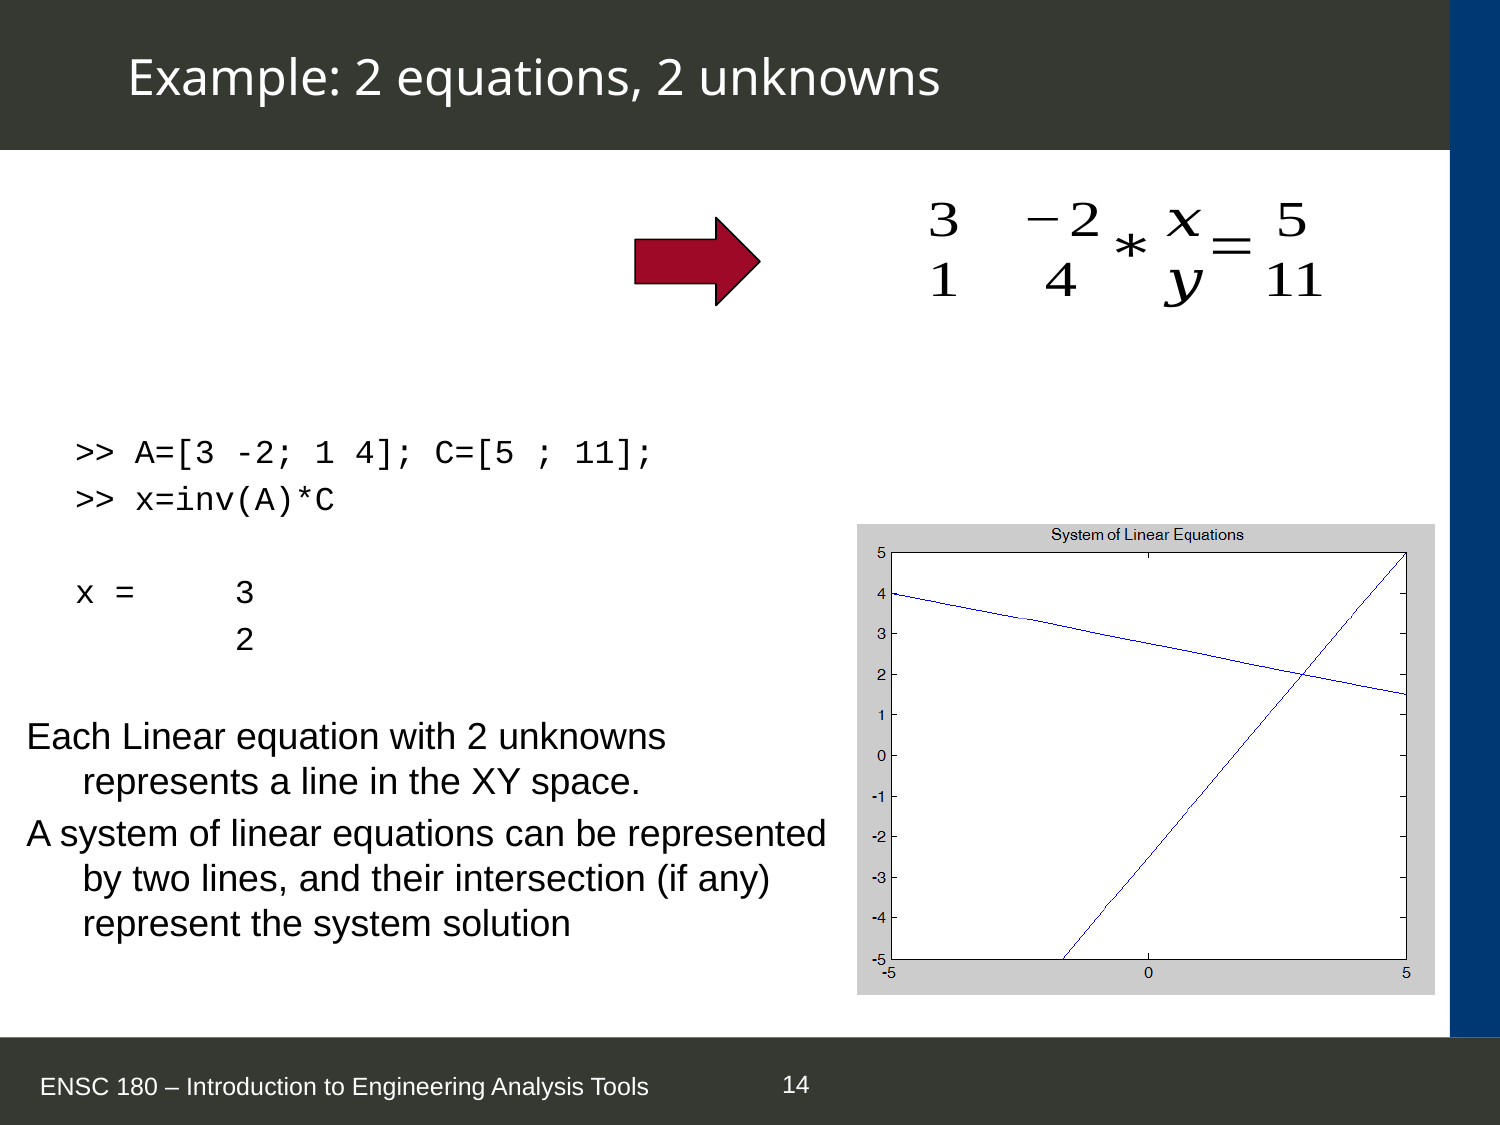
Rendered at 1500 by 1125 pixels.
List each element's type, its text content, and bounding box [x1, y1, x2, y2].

list >> A=[3 -2; 1 4]; C=[5 ; 11]; >> x=inv(A)*C x = 3 2 [60, 423, 1335, 704]
text_box [635, 217, 761, 306]
text_box Each Linear equation with 2 unknowns represents a line in the XY space. A system of linear equations can be represented by two lines, and their intersection (if any) represent the system solution [11, 704, 852, 972]
picture [857, 524, 1435, 995]
title Example: 2 equations, 2 unknowns [112, 37, 1450, 138]
footer ENSC 180 – Introduction to Engineering Analysis Tools [24, 1062, 675, 1113]
